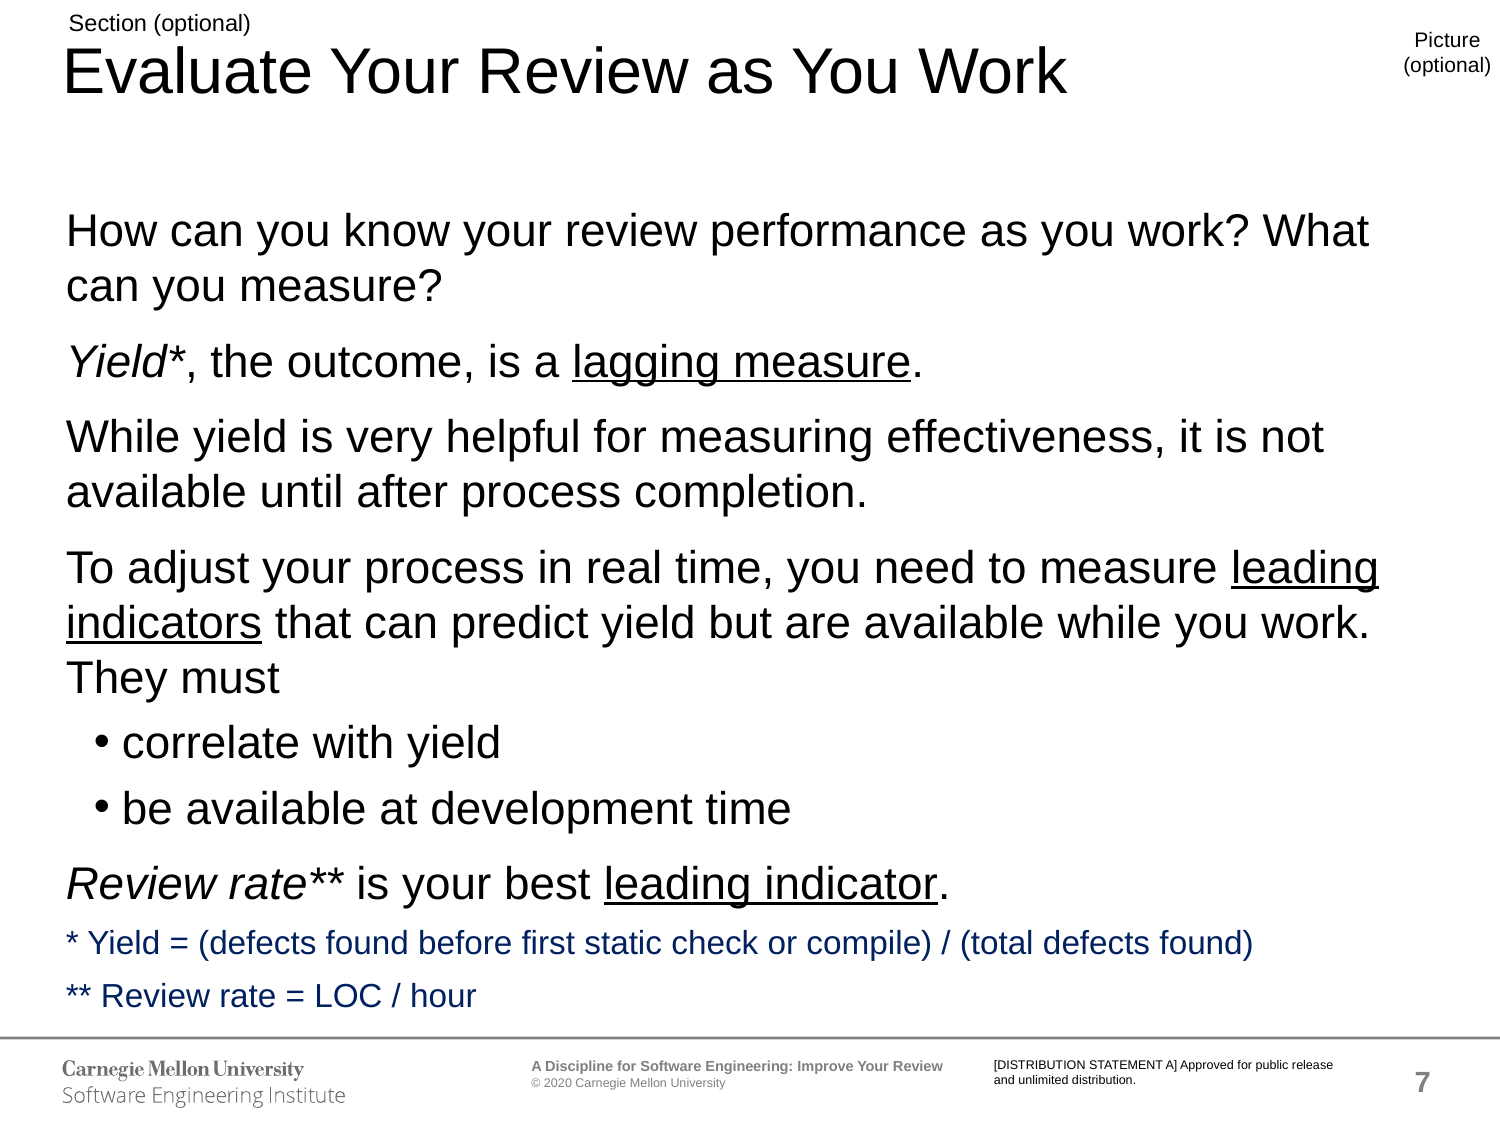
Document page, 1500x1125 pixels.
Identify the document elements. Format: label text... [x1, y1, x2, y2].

list How can you know your review performance as you work? What can you measure? Yield*, the outcome, is a lagging measure. While yield is very helpful for measuring effectiveness, it is not available until after process completion. To adjust your process in real time, you need to measure leading indicators that can predict yield but are available while you work. They must correlate with yield be available at development time Review rate** is your best leading indicator. * Yield = (defects found before first static check or compile) / (total defects found) ** Review rate = LOC / hour [65, 200, 1431, 1049]
title Evaluate Your Review as You Work [62, 37, 1338, 182]
